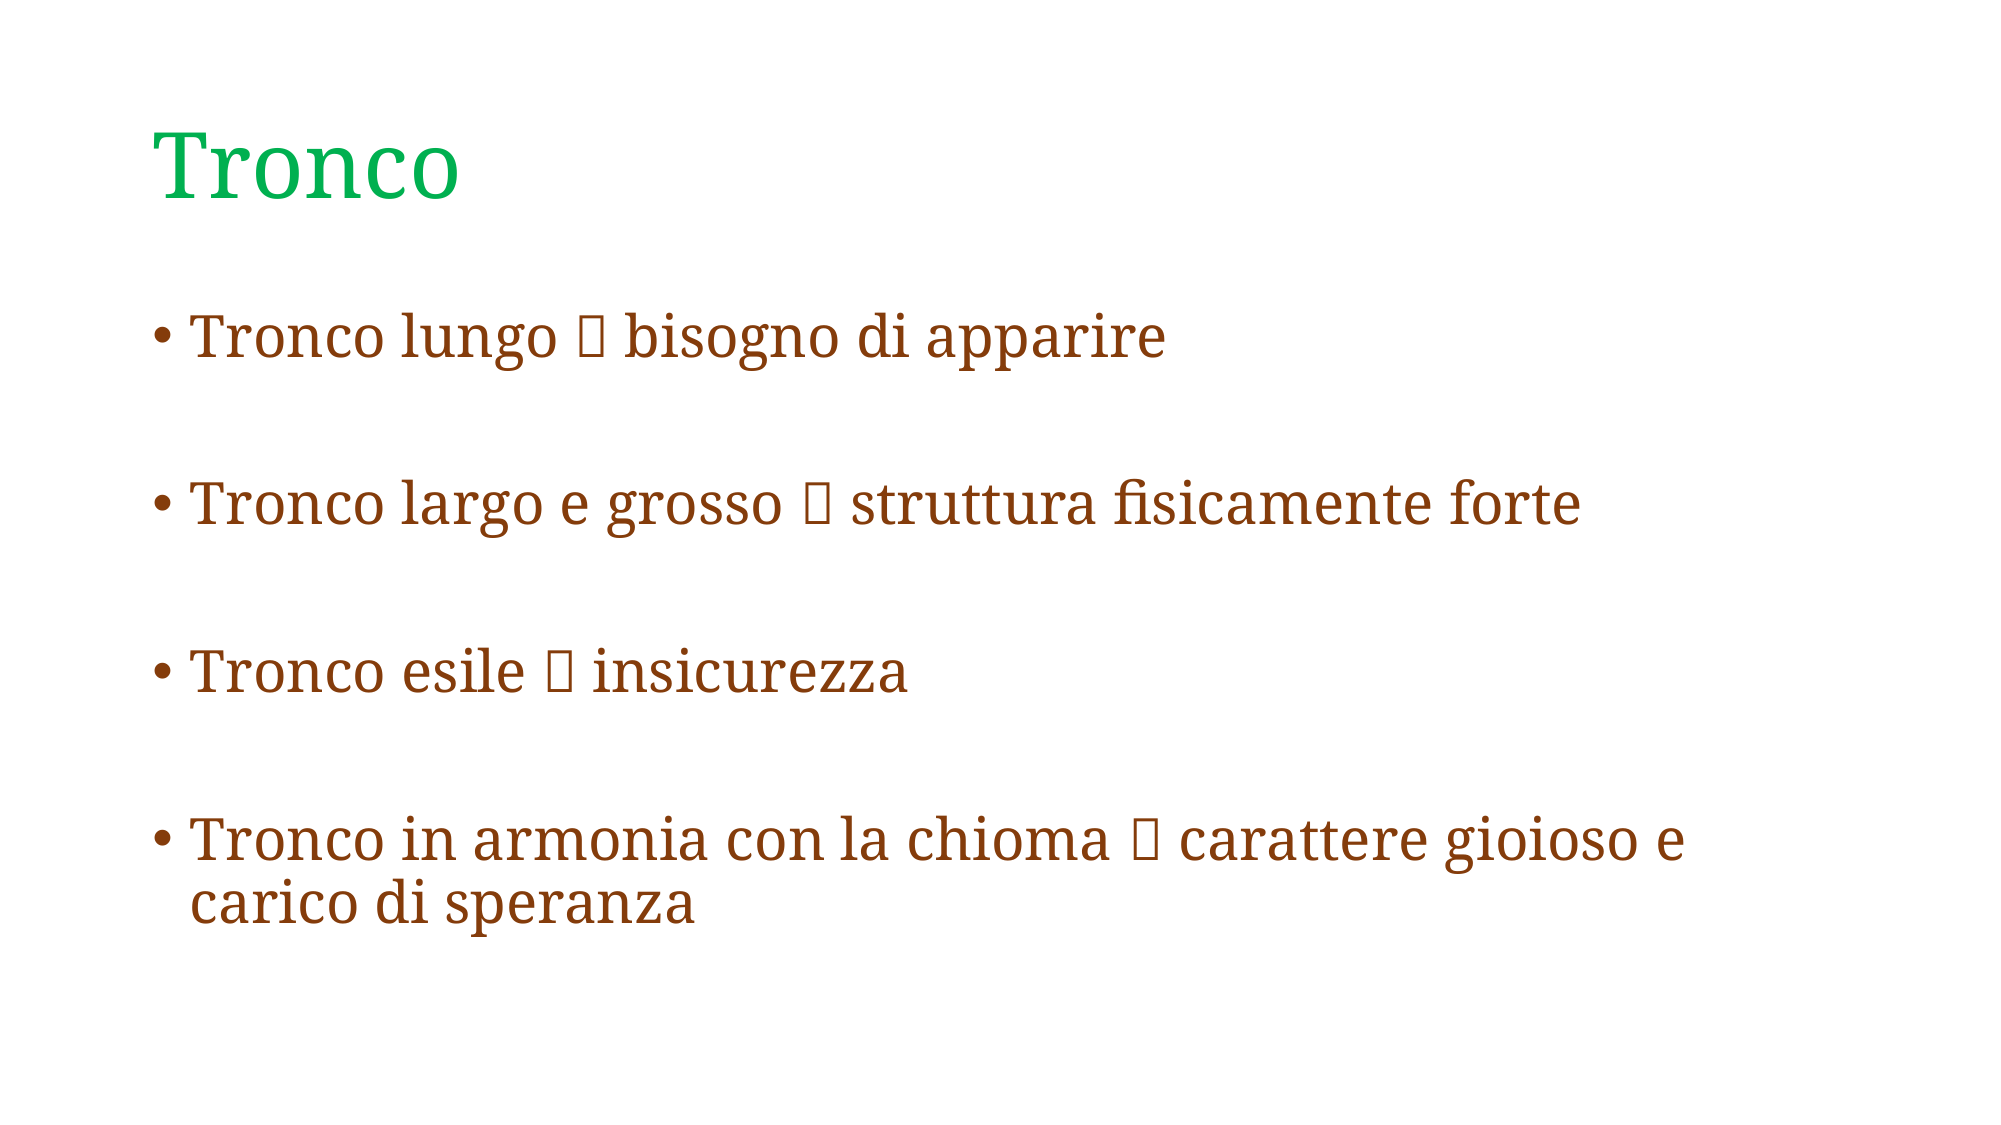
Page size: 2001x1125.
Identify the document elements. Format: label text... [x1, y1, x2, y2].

list Tronco lungo  bisogno di apparire Tronco largo e grosso  struttura fisicamente forte Tronco esile  insicurezza Tronco in armonia con la chioma  carattere gioioso e carico di speranza [137, 299, 1863, 1014]
title Tronco [137, 59, 1863, 278]
